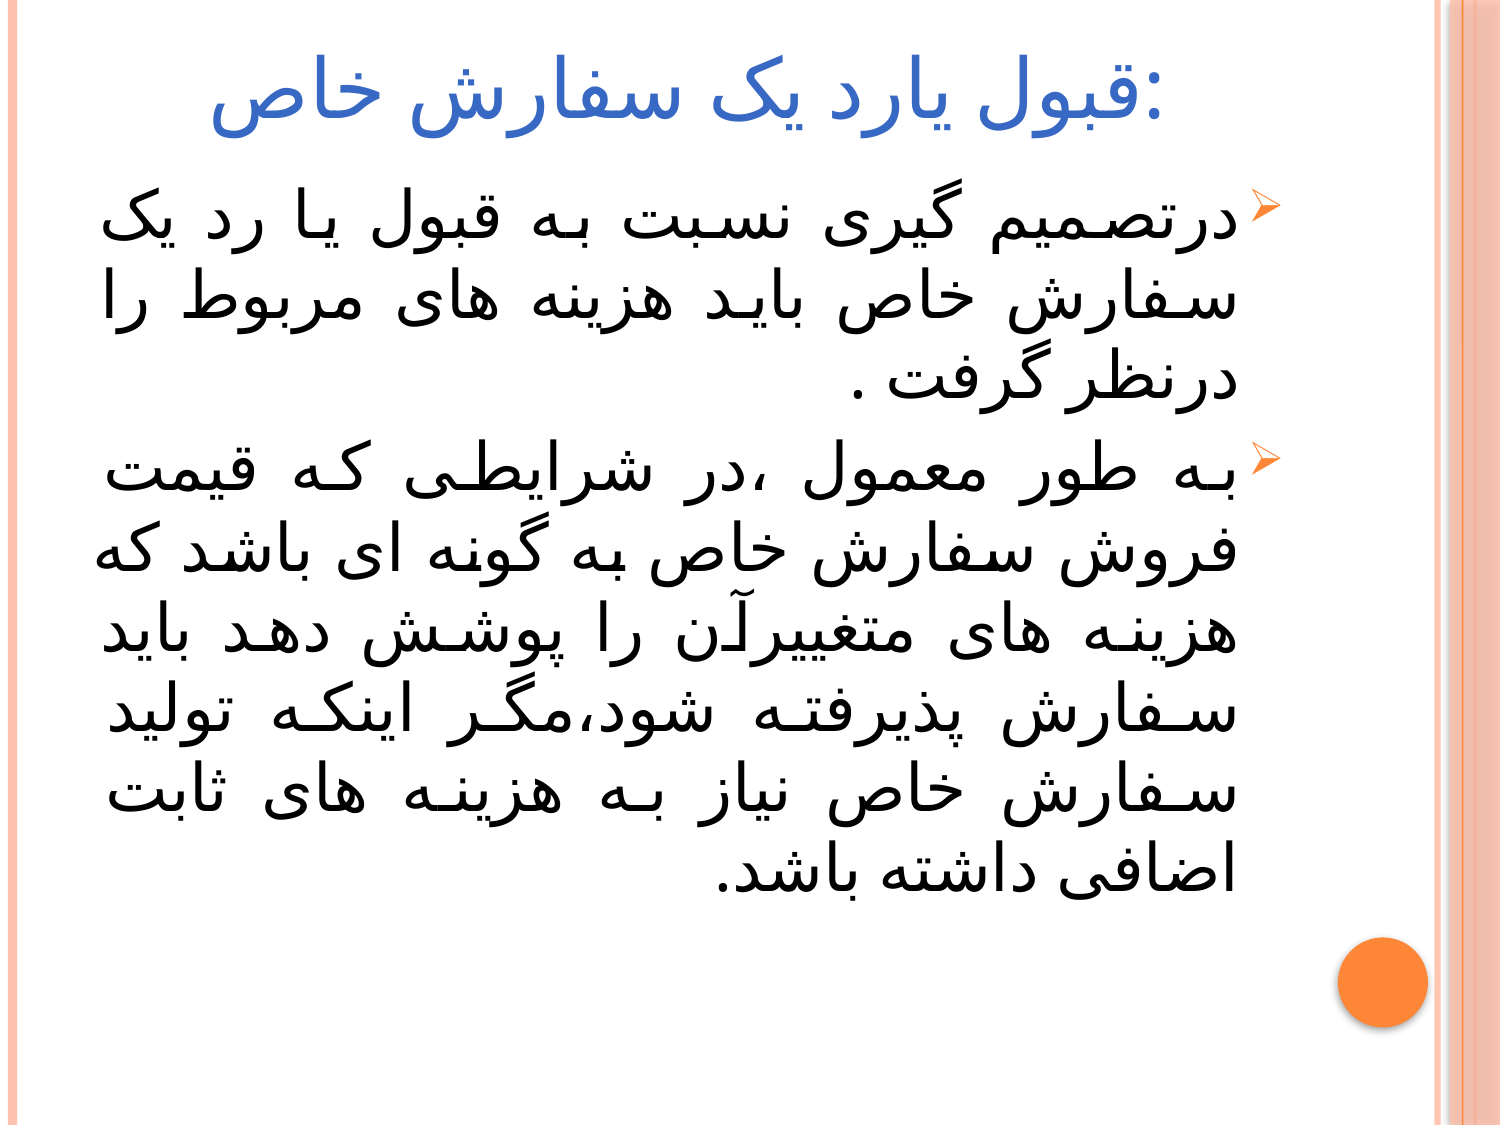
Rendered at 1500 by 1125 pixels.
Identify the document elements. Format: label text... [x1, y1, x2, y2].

list درتصمیم گیری نسبت به قبول یا رد یک سفارش خاص باید هزینه های مربوط را درنظر گرفت . به طور معمول ،در شرایطی که قیمت فروش سفارش خاص به گونه ای باشد که هزینه های متغییرآن را پوشش دهد باید سفارش پذیرفته شود،مگر اینکه تولید سفارش خاص نیاز به هزینه های ثابت اضافی داشته باشد. [75, 164, 1300, 1062]
title قبول یارد یک سفارش خاص: [75, 45, 1300, 164]
